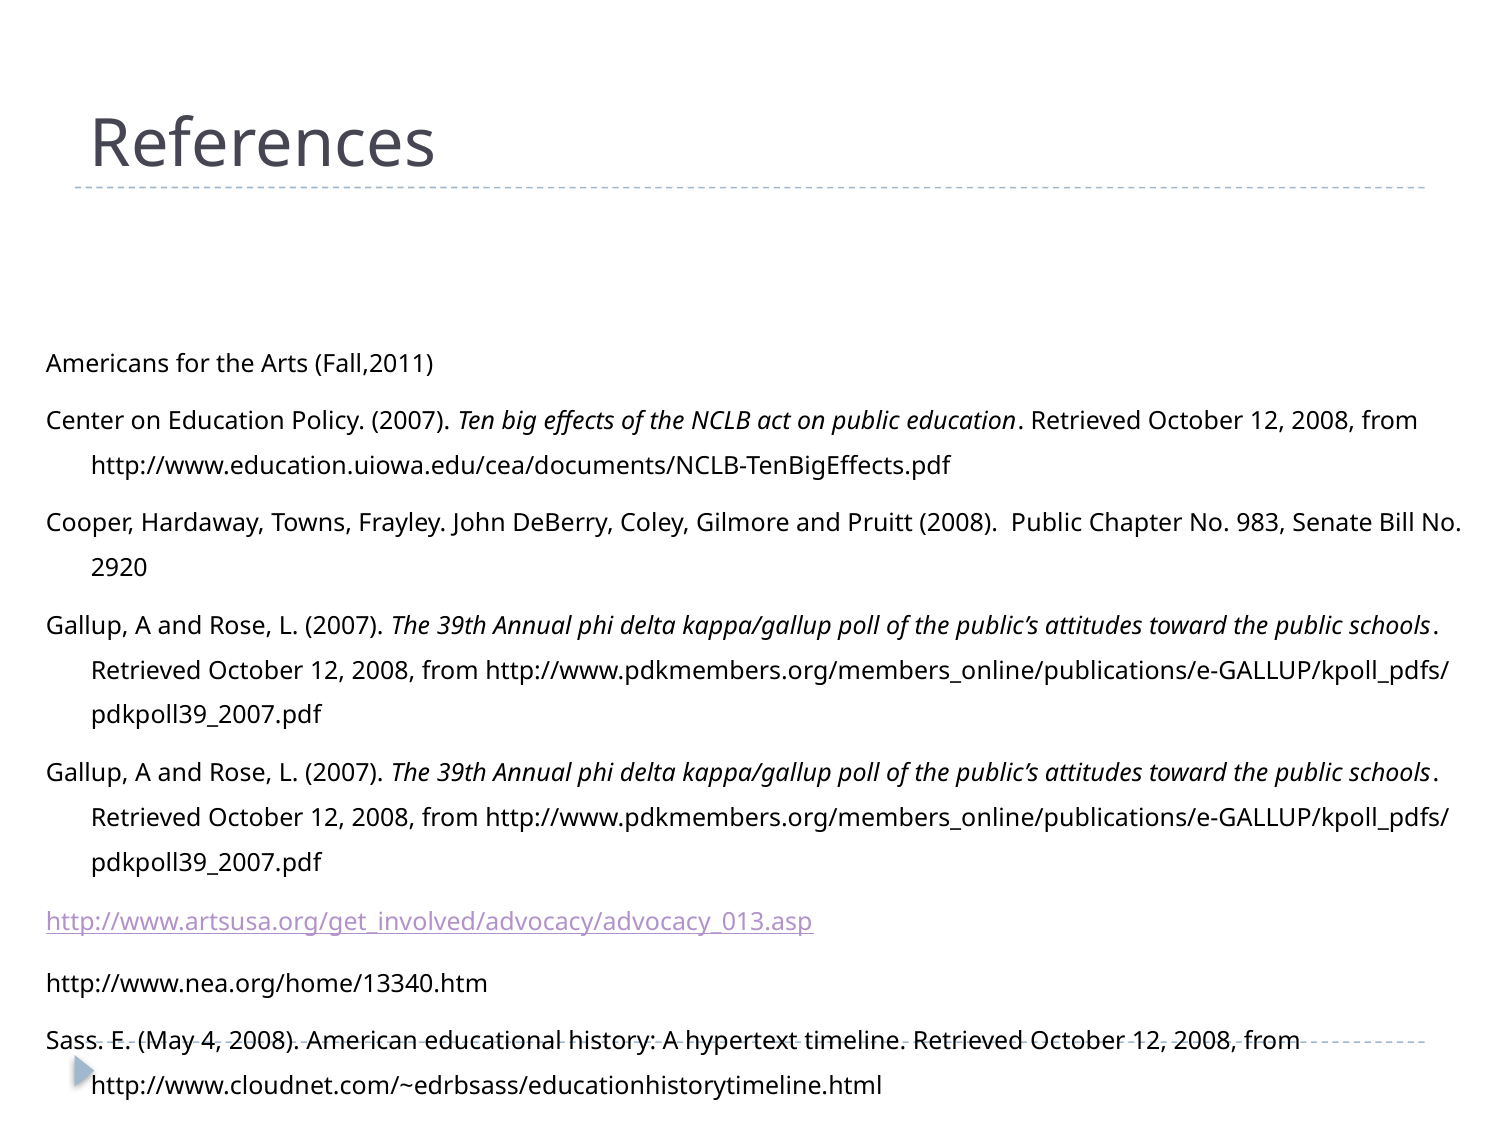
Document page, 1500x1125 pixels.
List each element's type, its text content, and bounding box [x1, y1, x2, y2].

title References [75, 24, 1425, 188]
list Americans for the Arts (Fall,2011) Center on Education Policy. (2007). Ten big effects of the NCLB act on public education. Retrieved October 12, 2008, from http://www.education.uiowa.edu/cea/documents/NCLB-TenBigEffects.pdf Cooper, Hardaway, Towns, Frayley. John DeBerry, Coley, Gilmore and Pruitt (2008). Public Chapter No. 983, Senate Bill No. 2920 Gallup, A and Rose, L. (2007). The 39th Annual phi delta kappa/gallup poll of the public’s attitudes toward the public schools. Retrieved October 12, 2008, from http://www.pdkmembers.org/members_online/publications/e-GALLUP/kpoll_pdfs/pdkpoll39_2007.pdf Gallup, A and Rose, L. (2007). The 39th Annual phi delta kappa/gallup poll of the public’s attitudes toward the public schools. Retrieved October 12, 2008, from http://www.pdkmembers.org/members_online/publications/e-GALLUP/kpoll_pdfs/pdkpoll39_2007.pdf http://www.artsusa.org/get_involved/advocacy/advocacy_013.asp http://www.nea.org/home/13340.htm Sass. E. (May 4, 2008). American educational history: A hypertext timeline. Retrieved October 12, 2008, from http://www.cloudnet.com/~edrbsass/educationhistorytimeline.html Phi Delta Kappa International (2007). The American public speaks. Retrieved October 12, 2008, from http://www.pdkintl.org/gallup/07Gallup_Poll_Flyer.pdf [31, 324, 1500, 1082]
